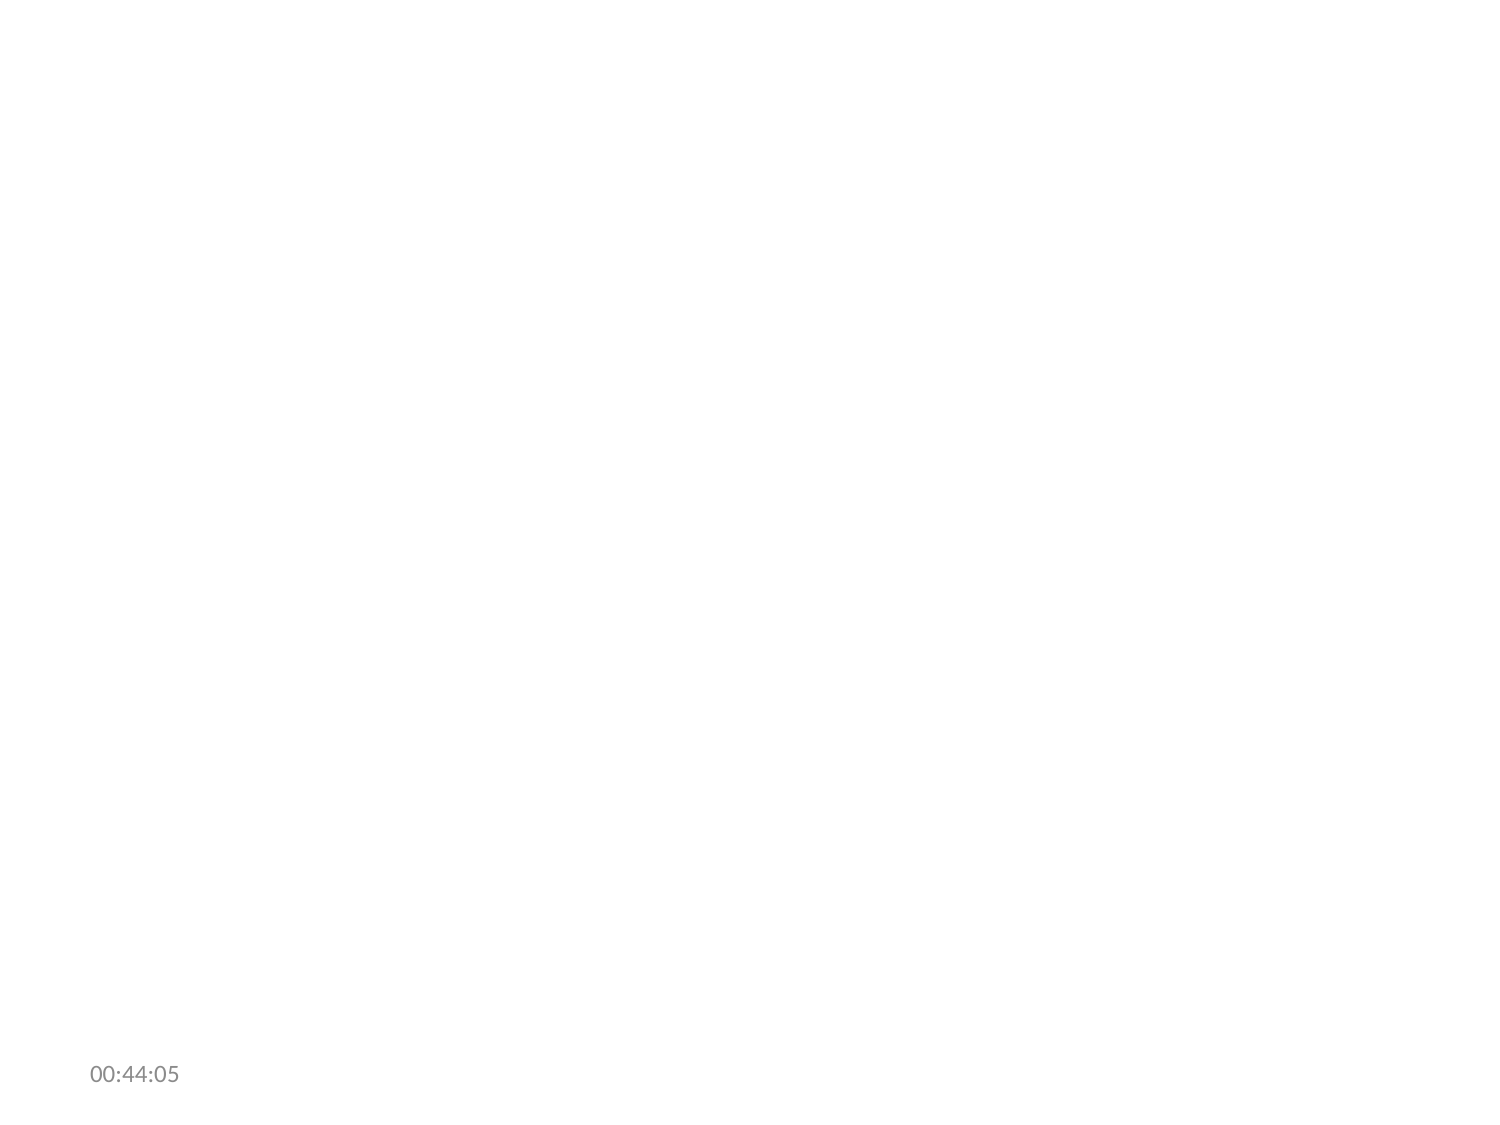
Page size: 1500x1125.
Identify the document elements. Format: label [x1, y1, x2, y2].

slide_number [75, 1042, 425, 1103]
